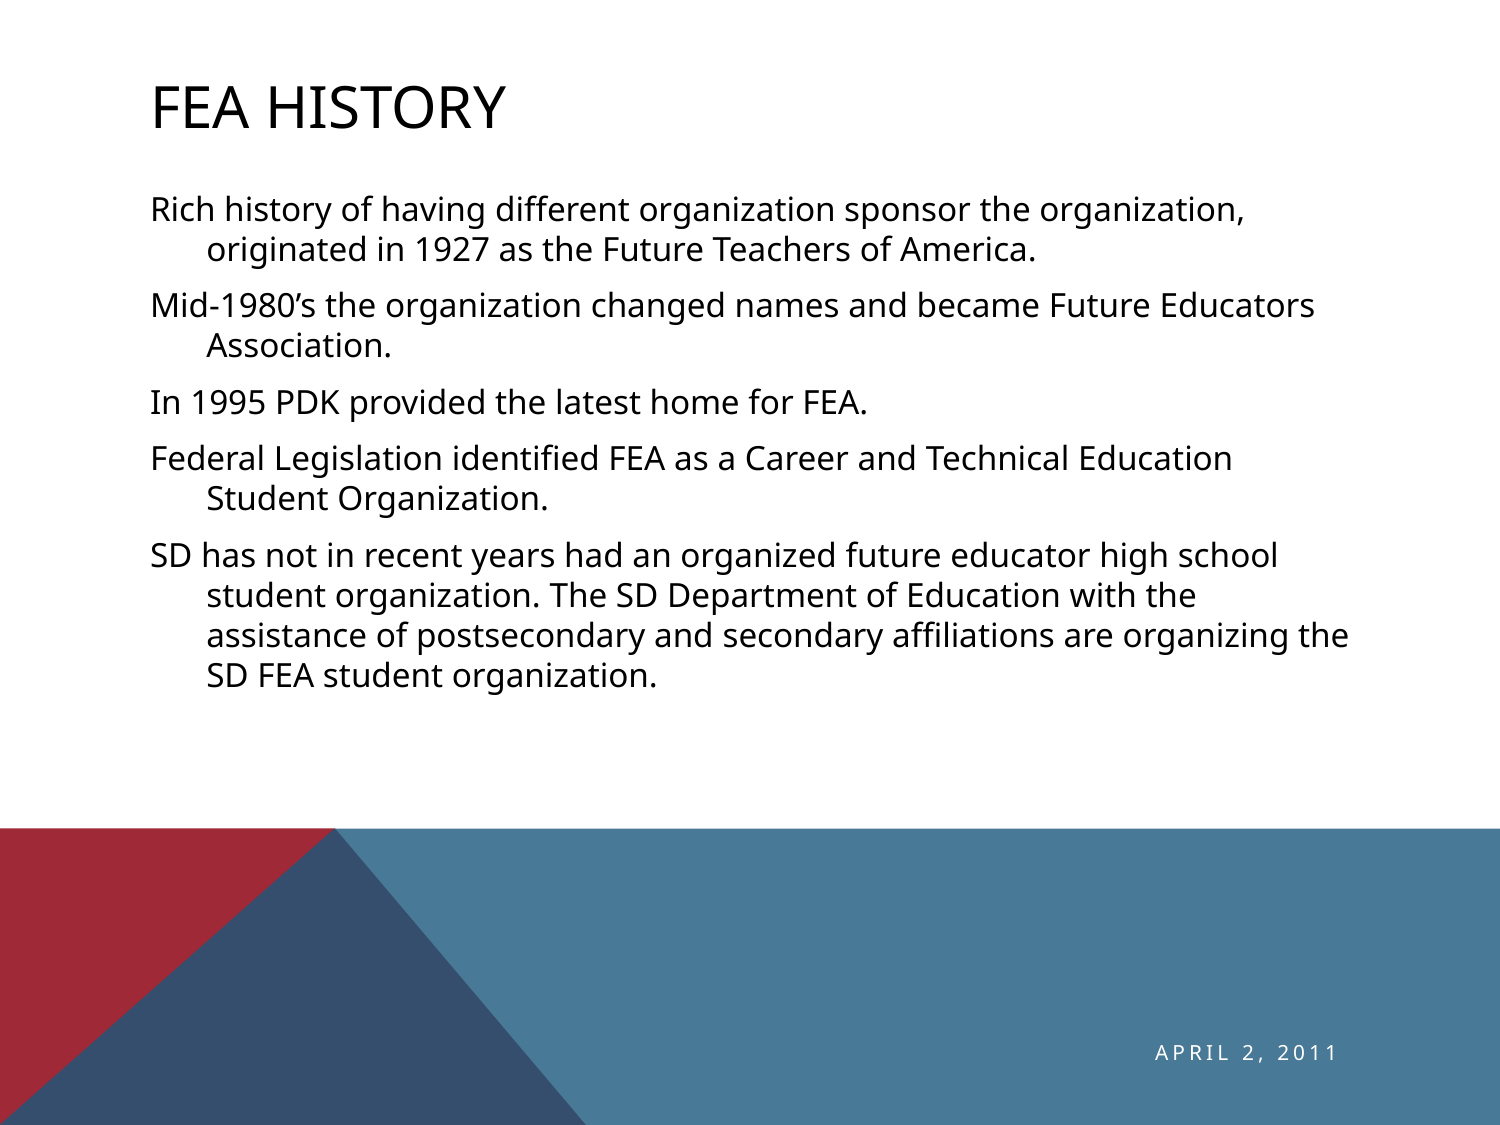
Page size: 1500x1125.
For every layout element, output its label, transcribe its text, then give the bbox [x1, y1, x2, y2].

title FEA History [135, 60, 1369, 150]
footer April 2, 2011 [577, 1031, 1352, 1076]
list Rich history of having different organization sponsor the organization, originated in 1927 as the Future Teachers of America. Mid-1980’s the organization changed names and became Future Educators Association. In 1995 PDK provided the latest home for FEA. Federal Legislation identified FEA as a Career and Technical Education Student Organization. SD has not in recent years had an organized future educator high school student organization. The SD Department of Education with the assistance of postsecondary and secondary affiliations are organizing the SD FEA student organization. [135, 180, 1369, 768]
